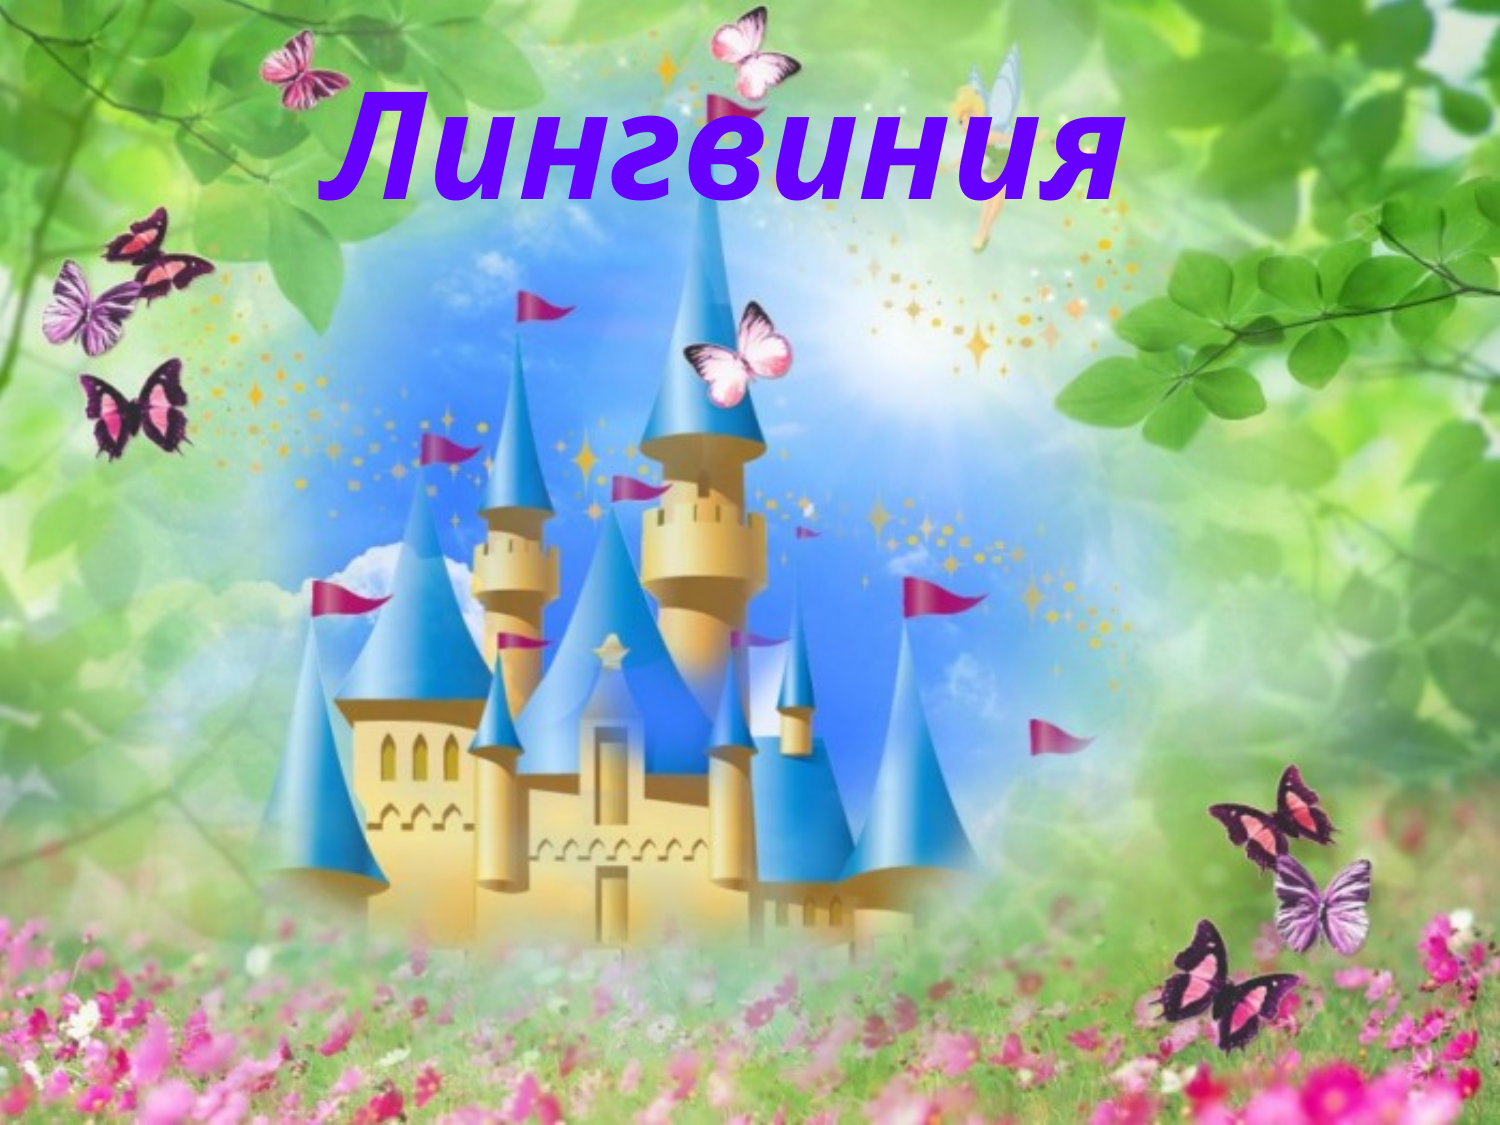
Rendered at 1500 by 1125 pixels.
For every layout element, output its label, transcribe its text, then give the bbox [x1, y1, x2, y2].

title Лингвиния [0, 46, 1454, 233]
picture [0, 0, 1500, 1125]
